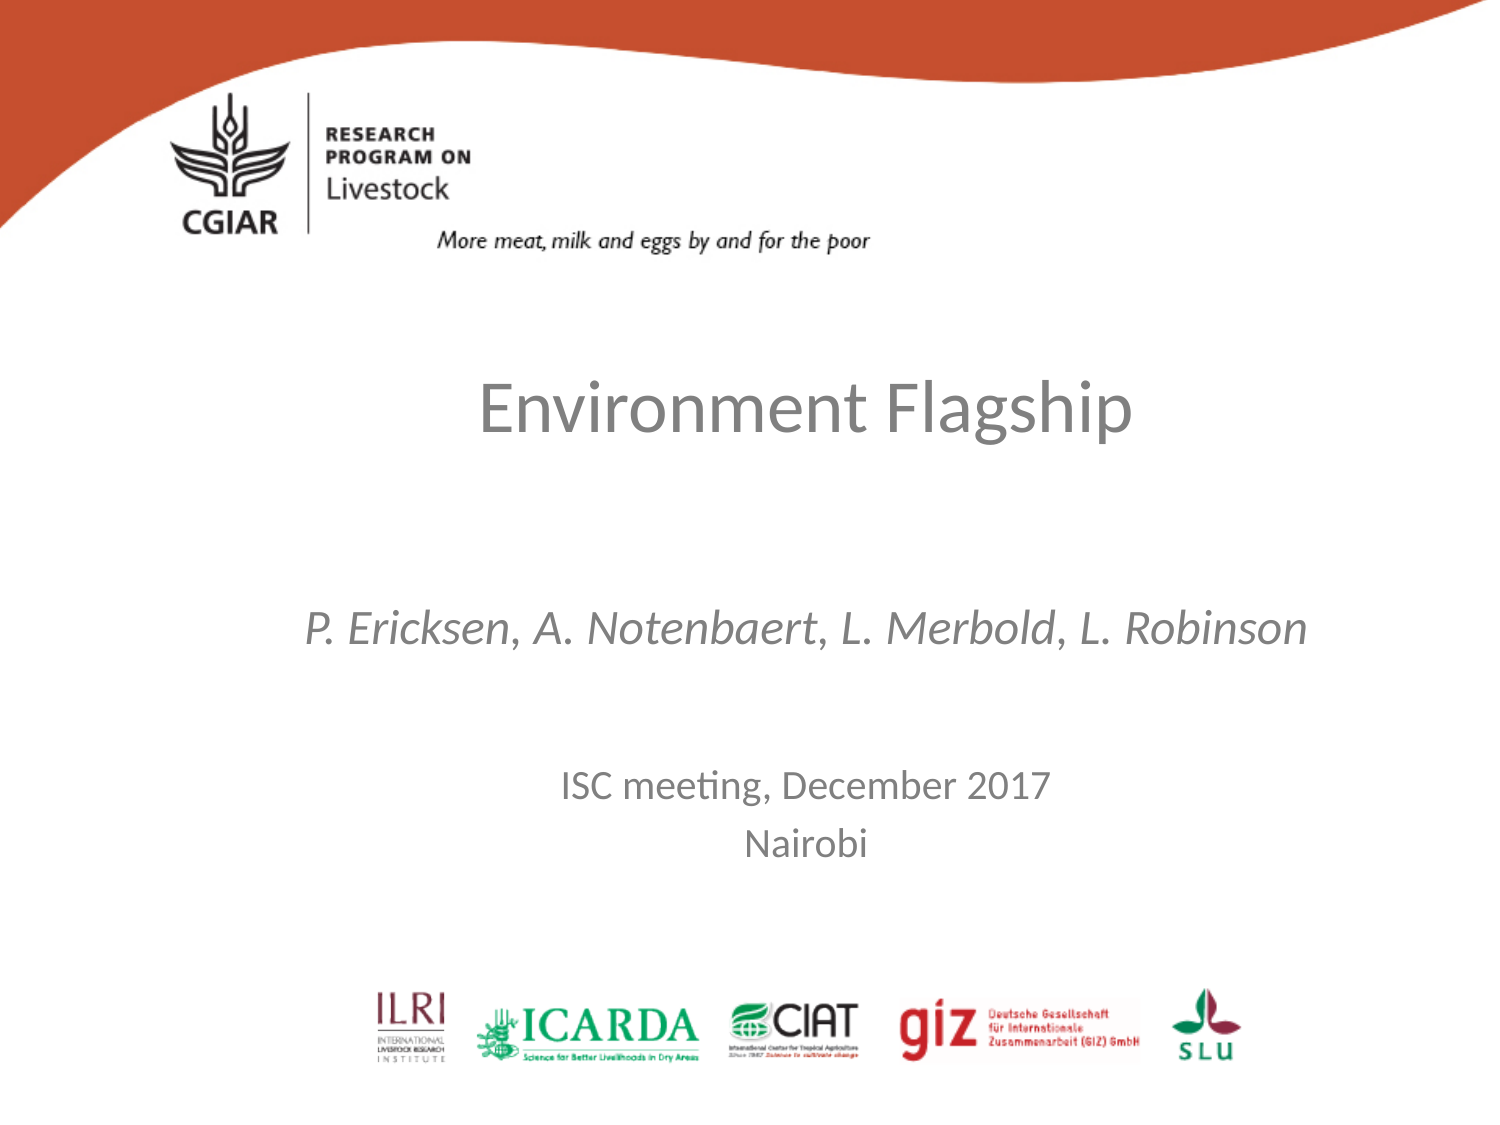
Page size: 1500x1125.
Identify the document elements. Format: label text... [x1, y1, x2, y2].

picture [352, 974, 1277, 1084]
list Environment Flagship [287, 350, 1325, 463]
list P. Ericksen, A. Notenbaert, L. Merbold, L. Robinson [287, 587, 1325, 669]
picture [0, 0, 1500, 272]
list ISC meeting, December 2017 Nairobi [287, 750, 1325, 875]
